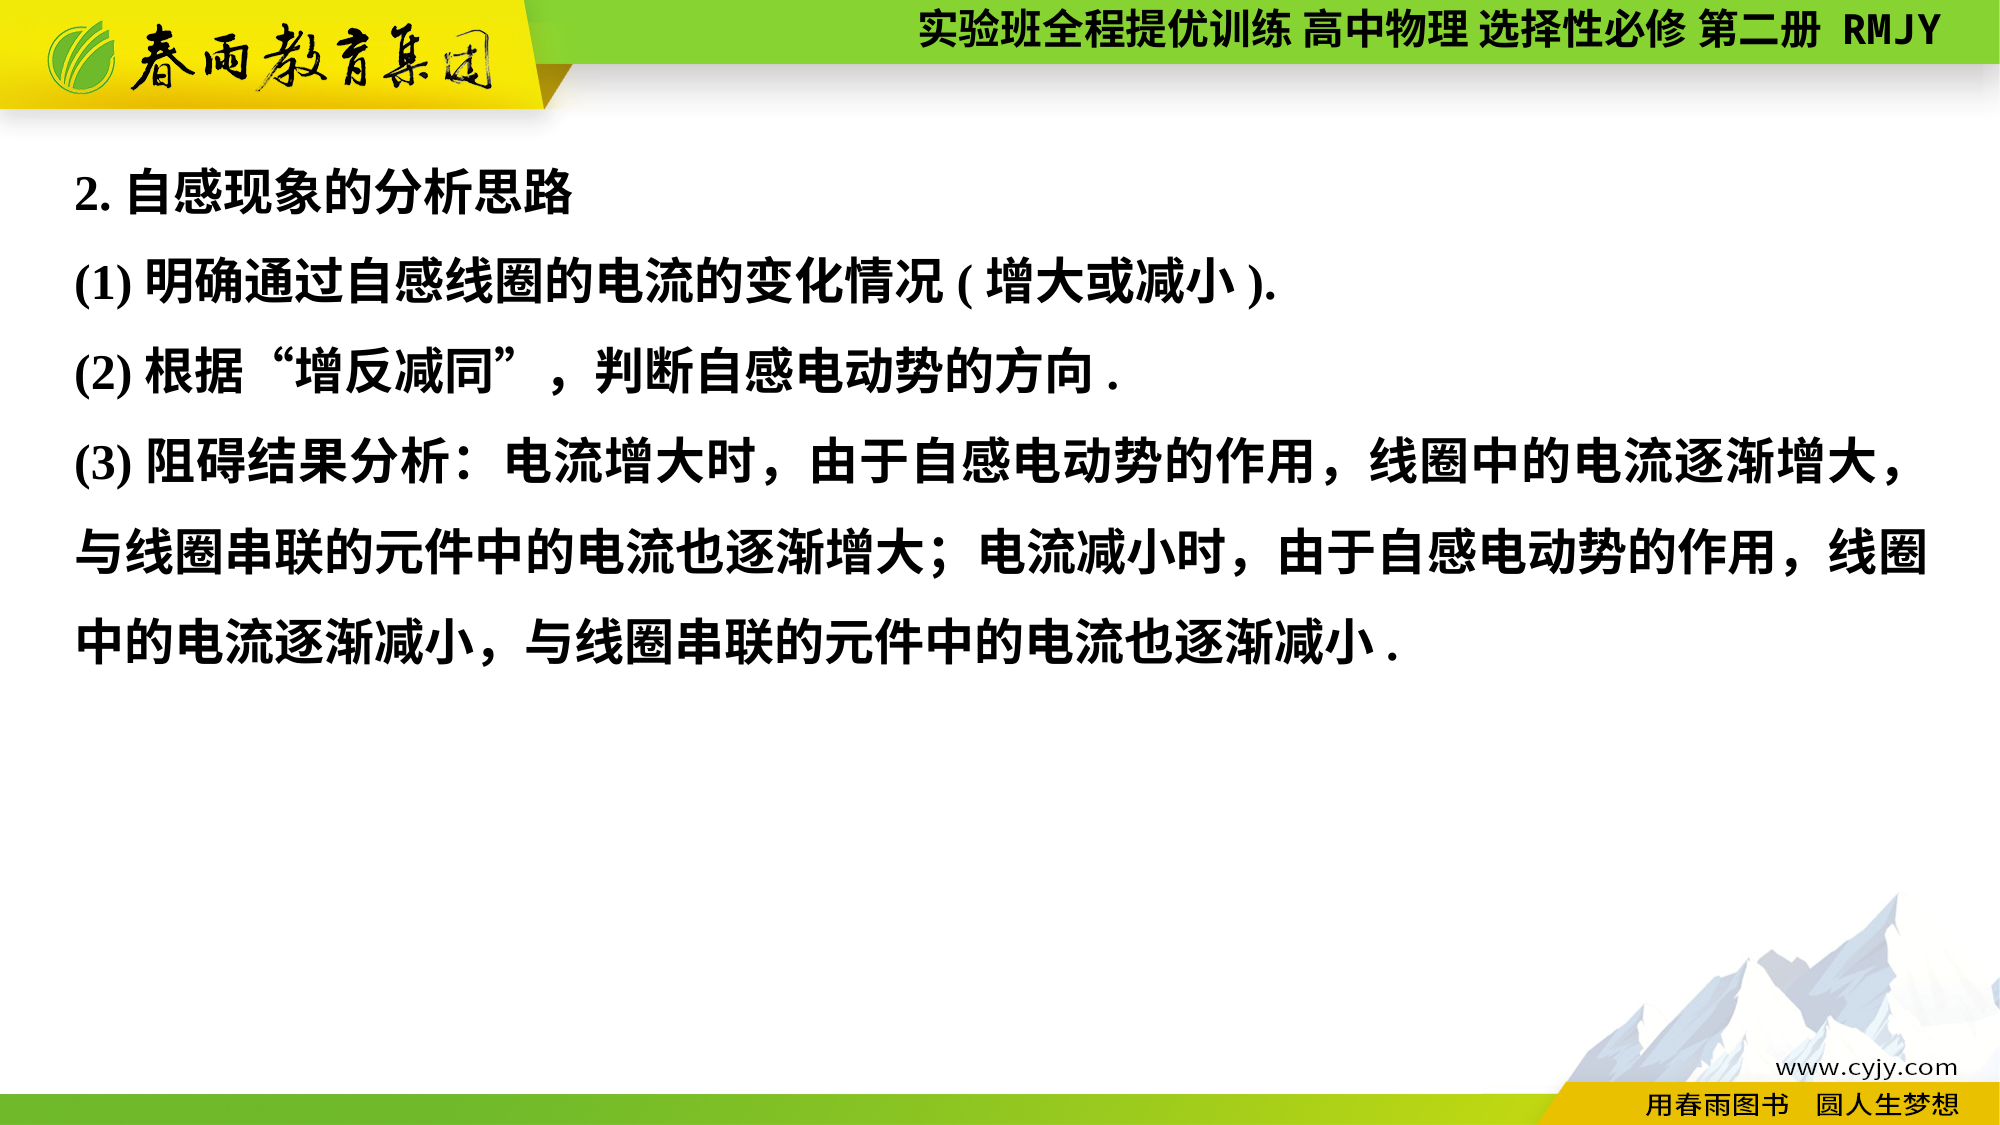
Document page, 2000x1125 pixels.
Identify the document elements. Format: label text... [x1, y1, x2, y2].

list 2.自感现象的分析思路 (1)明确通过自感线圈的电流的变化情况(增大或减小). (2)根据“增反减同”，判断自感电动势的方向. (3)阻碍结果分析：电流增大时，由于自感电动势的作用，线圈中的电流逐渐增大，与线圈串联的元件中的电流也逐渐增大；电流减小时，由于自感电动势的作用，线圈中的电流逐渐减小，与线圈串联的元件中的电流也逐渐减小. [59, 122, 1944, 672]
picture [0, 0, 2000, 1125]
